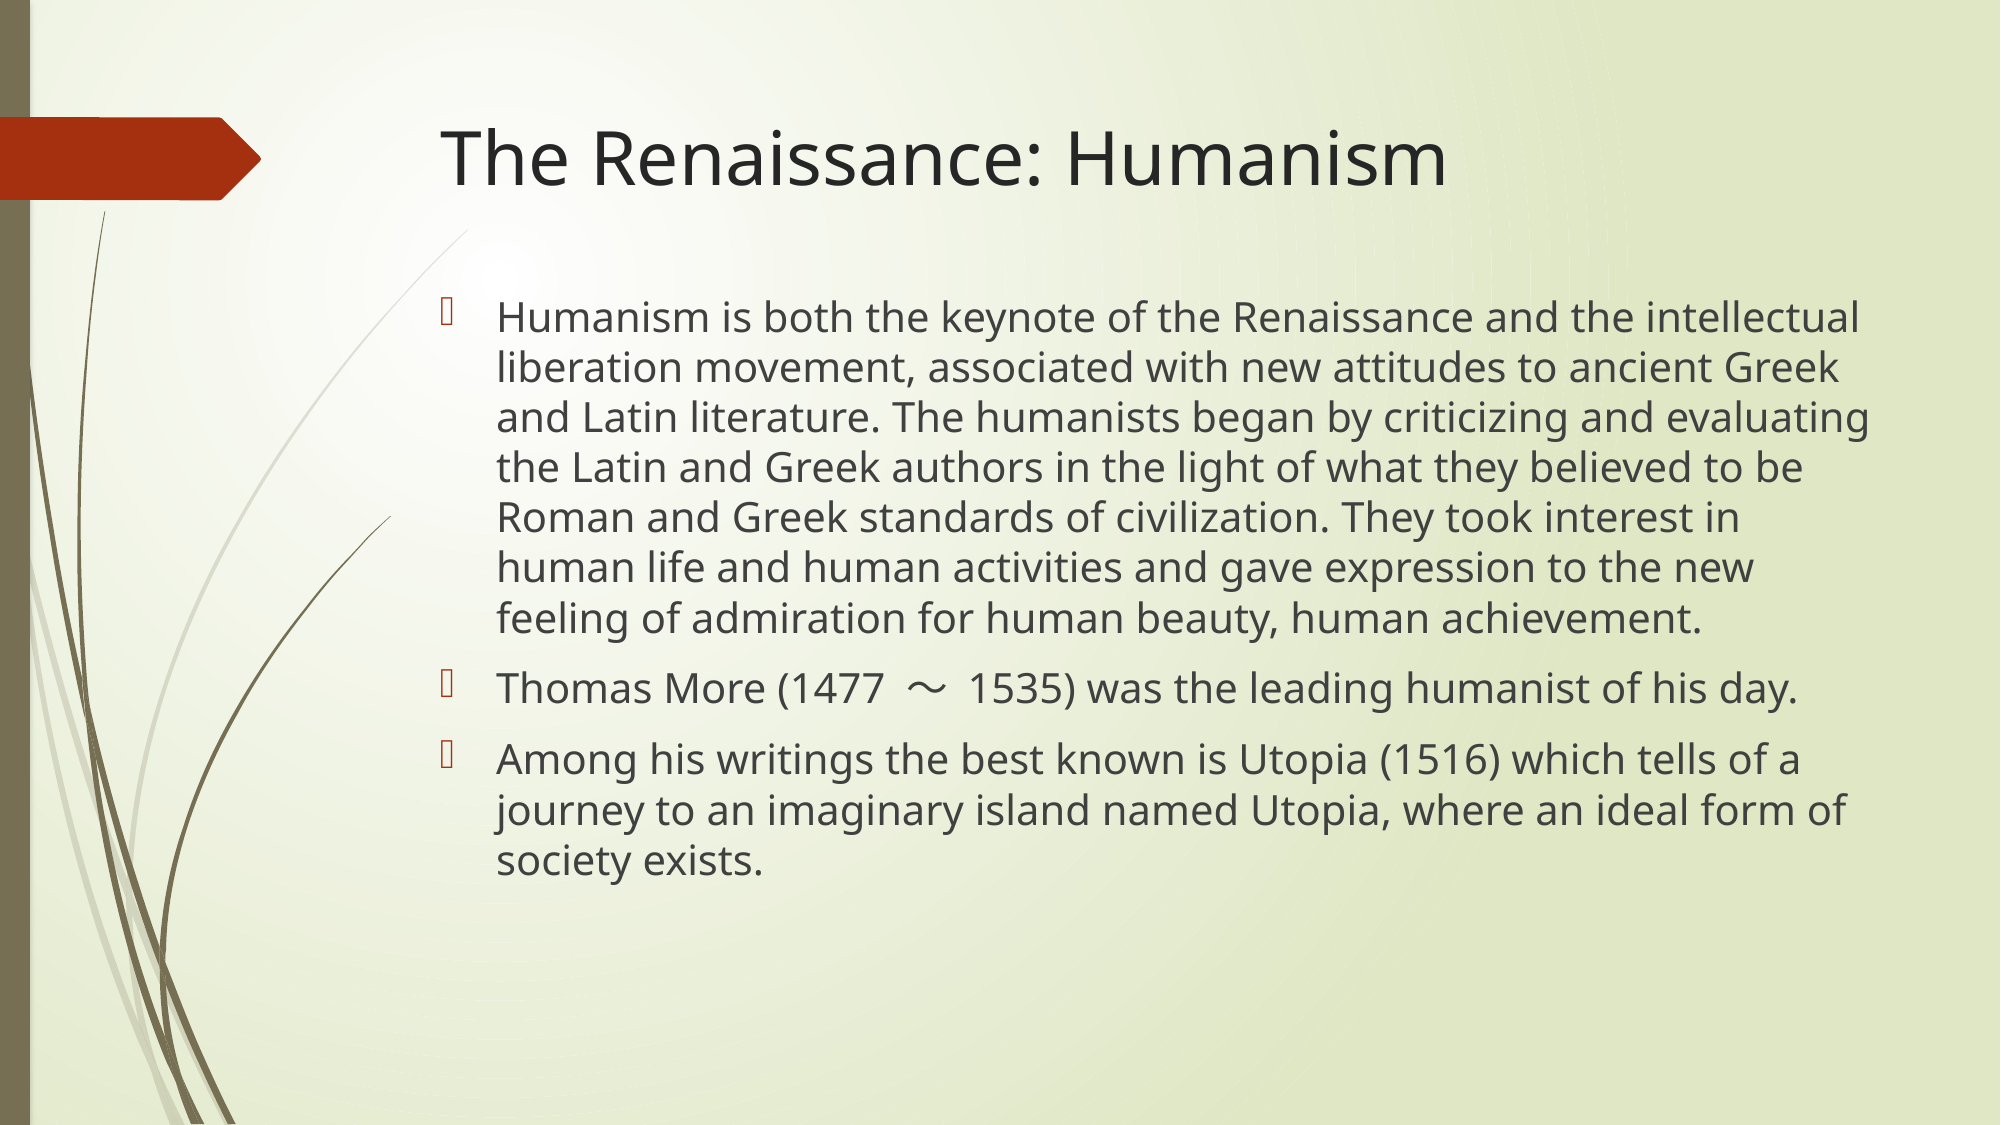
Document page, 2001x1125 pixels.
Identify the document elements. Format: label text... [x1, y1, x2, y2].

list Humanism is both the keynote of the Renaissance and the intellectual liberation movement, associated with new attitudes to ancient Greek and Latin literature. The humanists began by criticizing and evaluating the Latin and Greek authors in the light of what they believed to be Roman and Greek standards of civilization. They took interest in human life and human activities and gave expression to the new feeling of admiration for human beauty, human achievement. Thomas More (1477 ～ 1535) was the leading humanist of his day. Among his writings the best known is Utopia (1516) which tells of a journey to an imaginary island named Utopia, where an ideal form of society exists. [424, 283, 1888, 1005]
title The Renaissance: Humanism [425, 102, 1888, 283]
